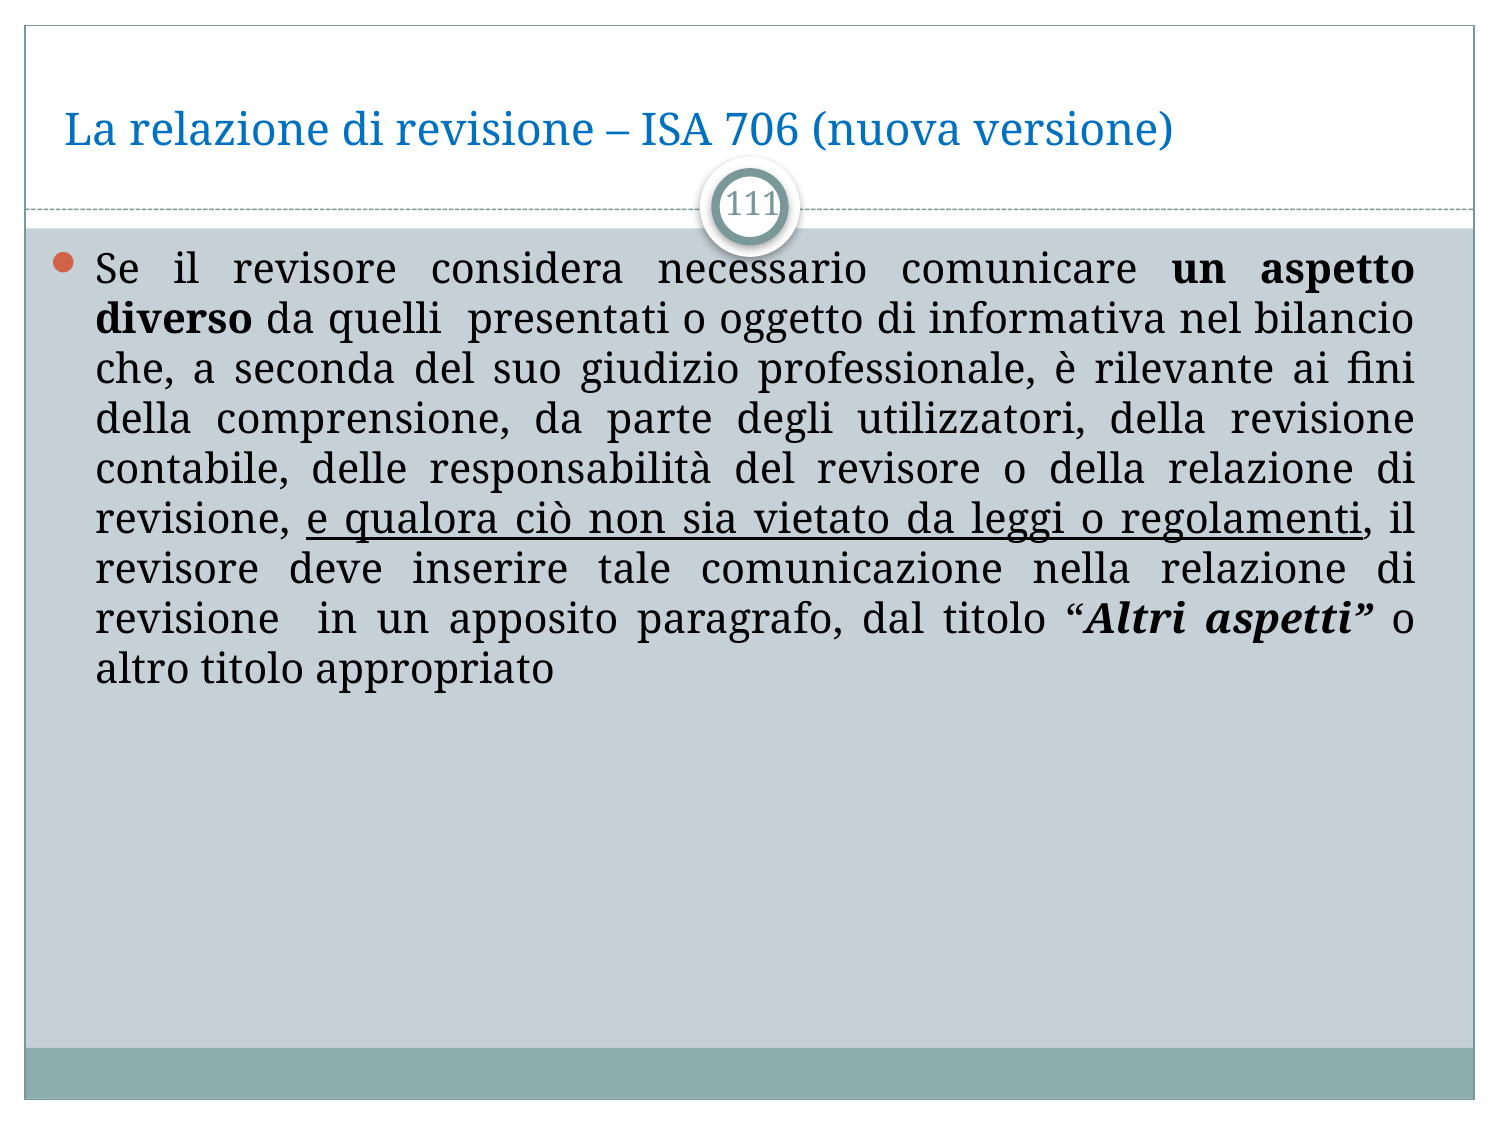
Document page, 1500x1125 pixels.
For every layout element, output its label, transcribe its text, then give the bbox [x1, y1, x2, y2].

list Se il revisore considera necessario comunicare un aspetto diverso da quelli presentati o oggetto di informativa nel bilancio che, a seconda del suo giudizio professionale, è rilevante ai fini della comprensione, da parte degli utilizzatori, della revisione contabile, delle responsabilità del revisore o della relazione di revisione, e qualora ciò non sia vietato da leggi o regolamenti, il revisore deve inserire tale comunicazione nella relazione di revisione in un apposito paragrafo, dal titolo “Altri aspetti” o altro titolo appropriato [35, 234, 1431, 985]
slide_number 111 [715, 168, 791, 241]
title La relazione di revisione – ISA 706 (nuova versione) [49, 37, 1450, 162]
